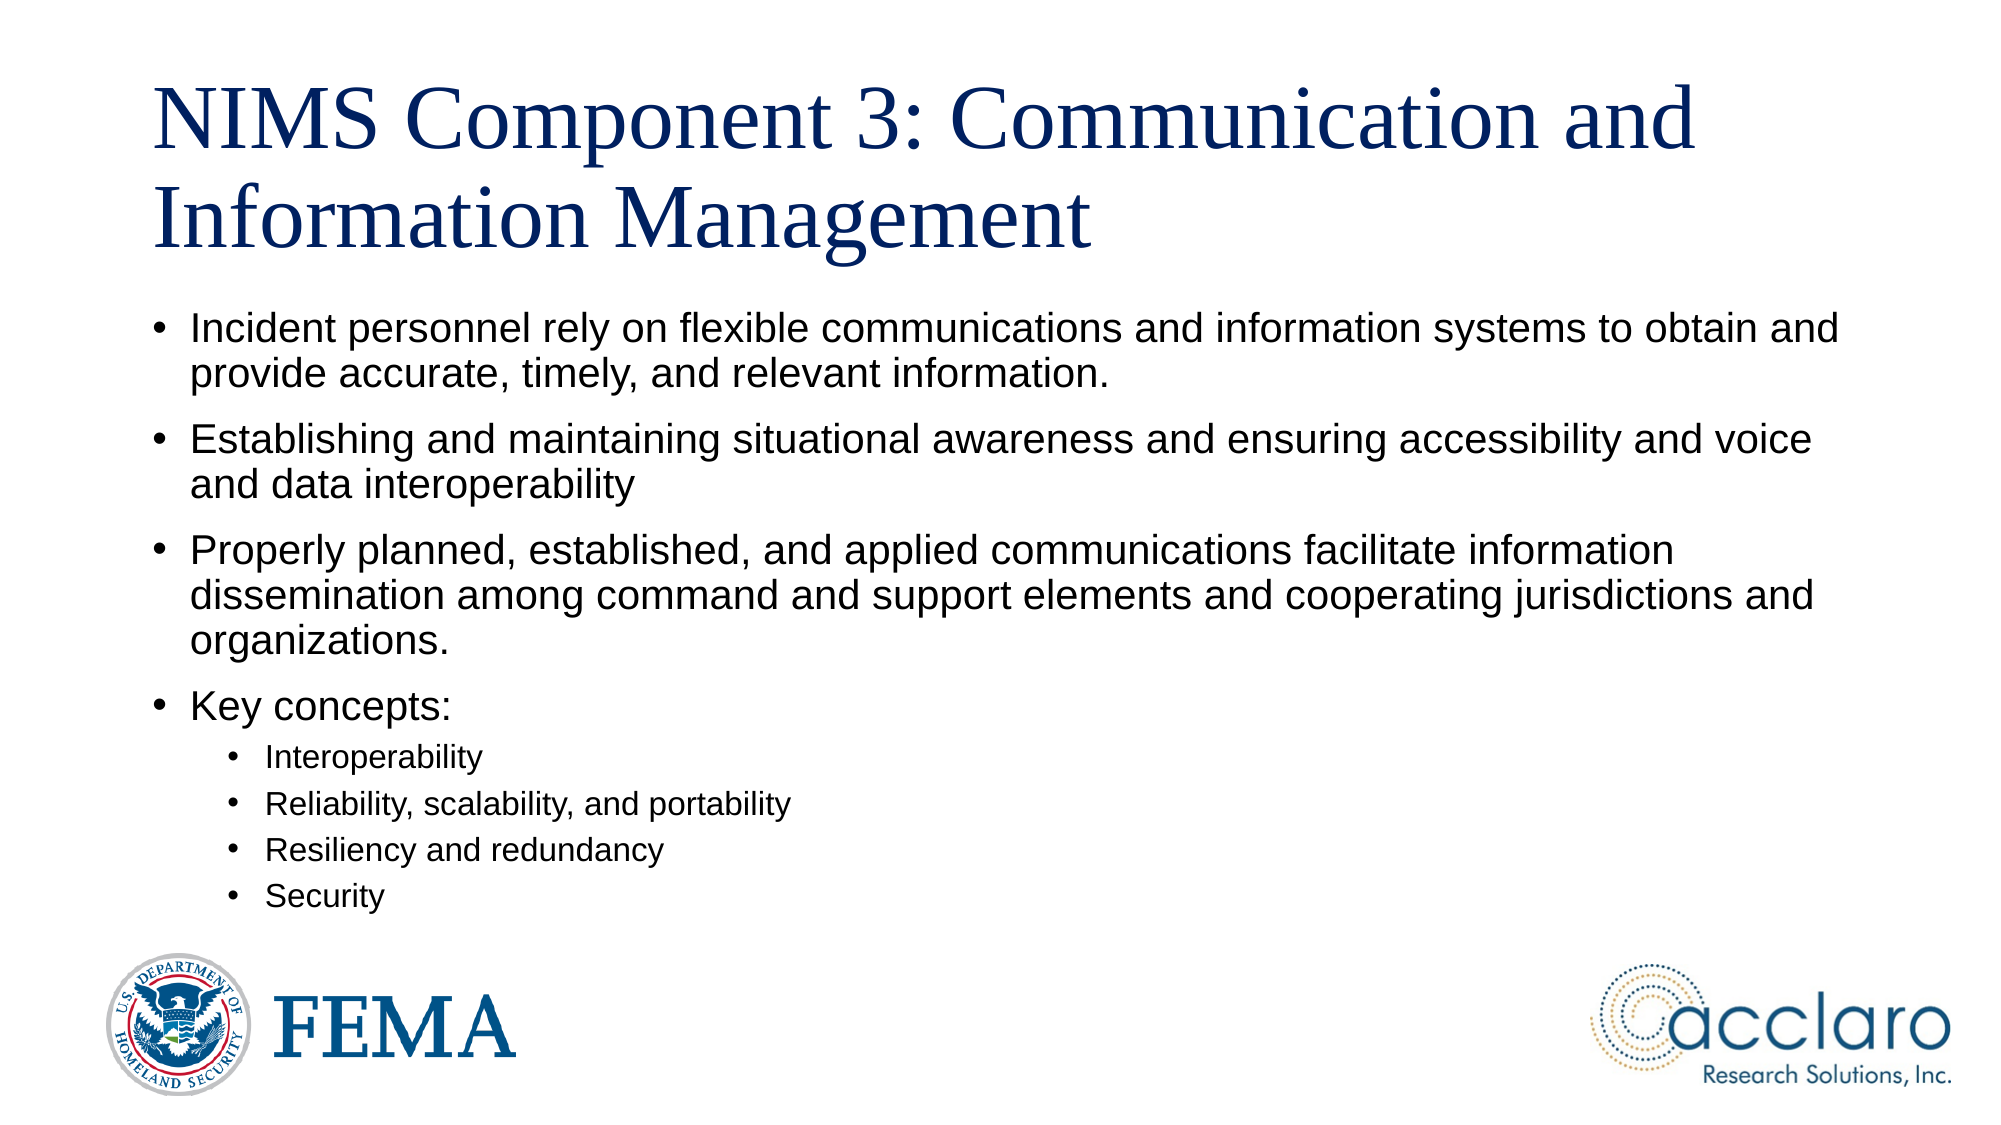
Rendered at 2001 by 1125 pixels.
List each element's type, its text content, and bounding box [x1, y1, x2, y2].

title NIMS Component 3: Communication and Information Management [137, 59, 1863, 278]
picture [1590, 964, 1951, 1087]
list Incident personnel rely on flexible communications and information systems to obtain and provide accurate, timely, and relevant information. Establishing and maintaining situational awareness and ensuring accessibility and voice and data interoperability Properly planned, established, and applied communications facilitate information dissemination among command and support elements and cooperating jurisdictions and organizations. Key concepts: Interoperability Reliability, scalability, and portability Resiliency and redundancy Security [137, 299, 1863, 1014]
picture [106, 953, 516, 1096]
